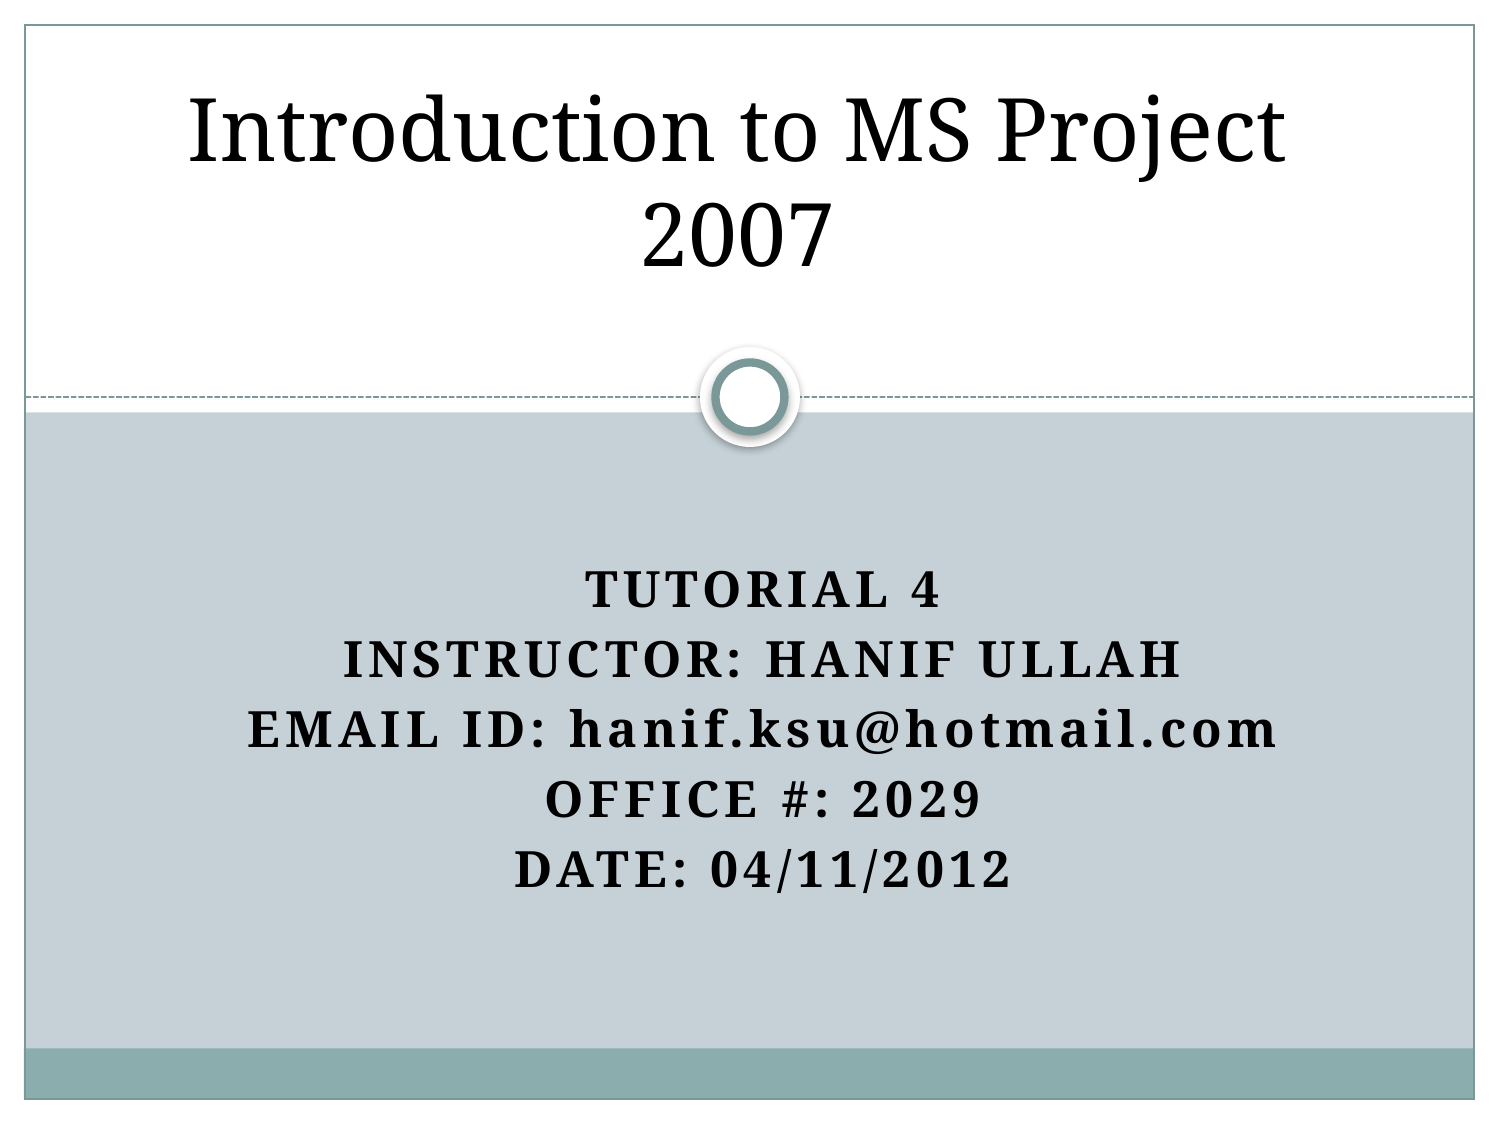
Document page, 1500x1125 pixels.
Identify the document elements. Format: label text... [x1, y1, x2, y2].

subtitle Tutorial 4 Instructor: Hanif Ullah Email ID: hanif.ksu@hotmail.com Office #: 2029 Date: 04/11/2012 [125, 549, 1400, 1050]
title Introduction to MS Project 2007 [99, 50, 1375, 292]
